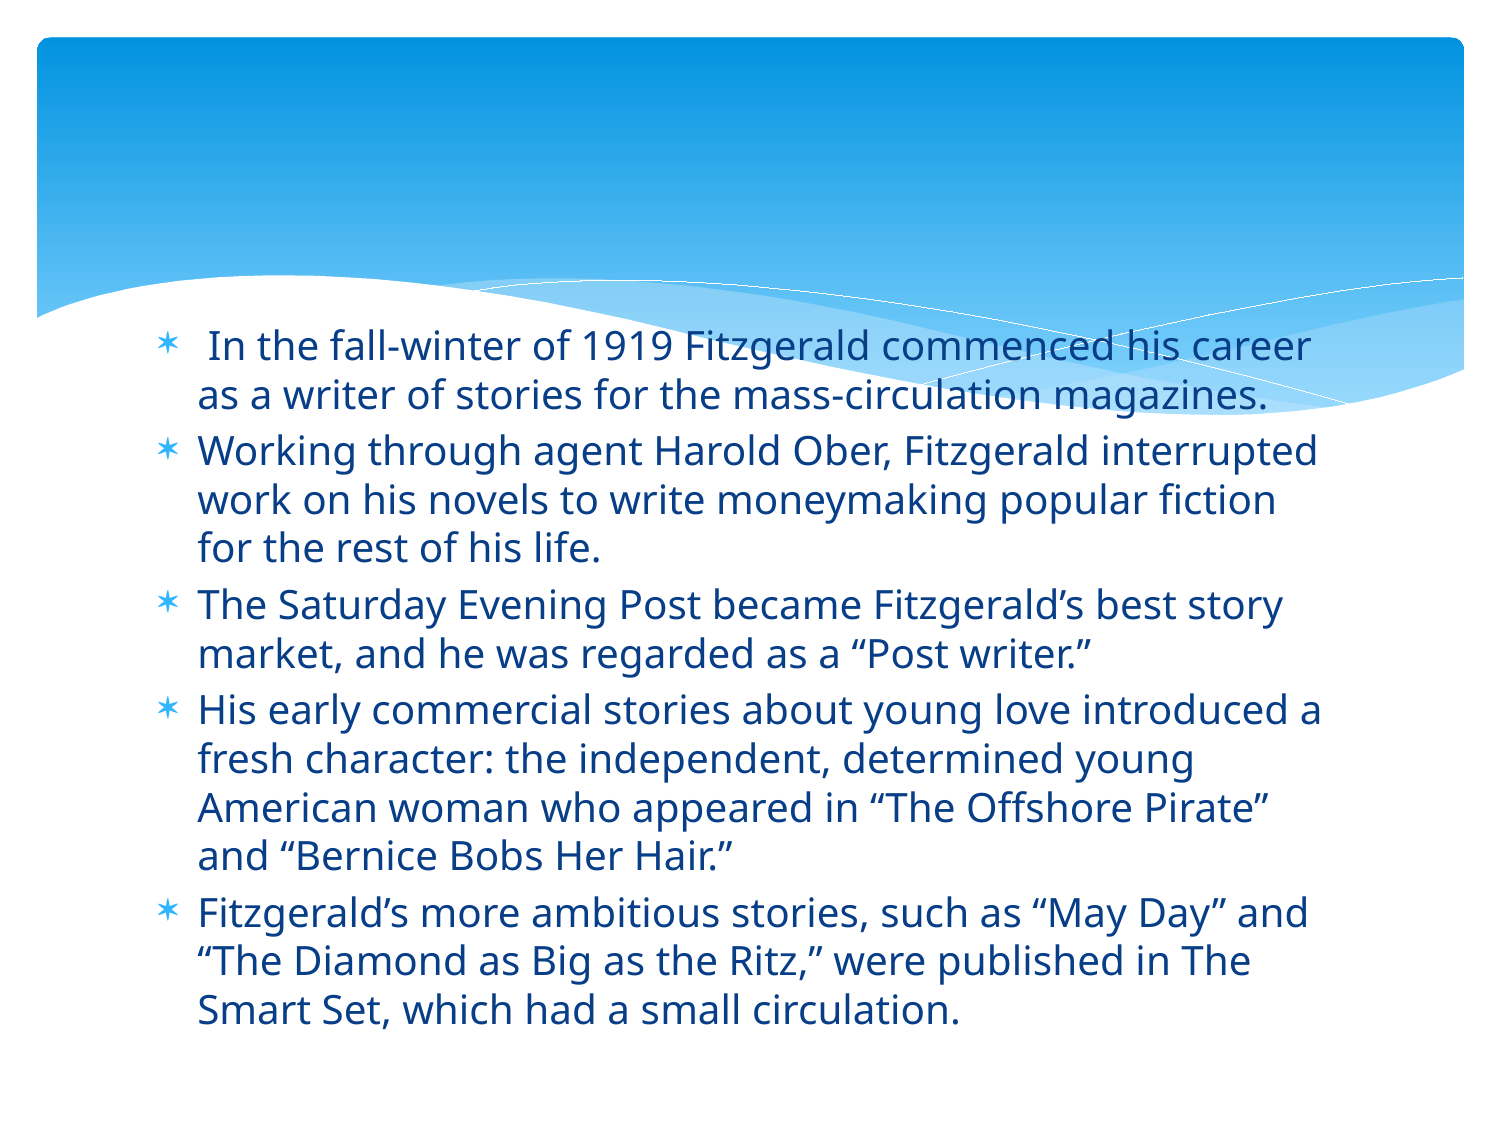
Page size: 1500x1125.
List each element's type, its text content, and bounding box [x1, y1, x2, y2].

list In the fall-winter of 1919 Fitzgerald commenced his career as a writer of stories for the mass-circulation magazines. Working through agent Harold Ober, Fitzgerald interrupted work on his novels to write moneymaking popular fiction for the rest of his life. The Saturday Evening Post became Fitzgerald’s best story market, and he was regarded as a “Post writer.” His early commercial stories about young love introduced a fresh character: the independent, determined young American woman who appeared in “The Offshore Pirate” and “Bernice Bobs Her Hair.” Fitzgerald’s more ambitious stories, such as “May Day” and “The Diamond as Big as the Ritz,” were published in The Smart Set, which had a small circulation. [143, 312, 1359, 1050]
